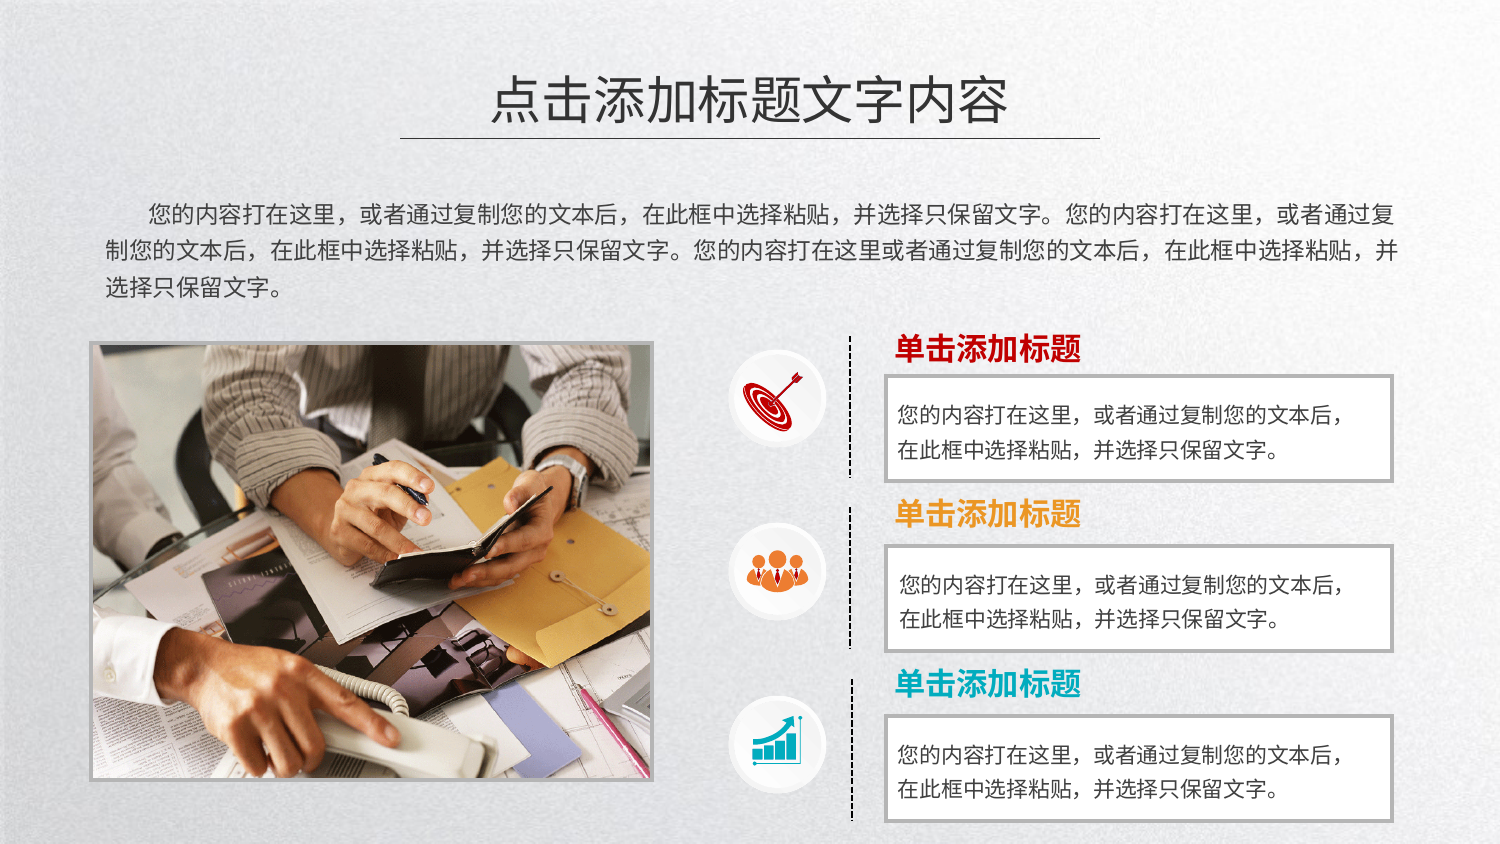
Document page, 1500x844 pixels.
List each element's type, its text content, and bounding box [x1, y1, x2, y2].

text_box 单击添加标题 [885, 490, 1091, 537]
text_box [886, 715, 1393, 821]
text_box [728, 695, 827, 794]
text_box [728, 522, 827, 621]
picture [0, 0, 1500, 844]
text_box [886, 376, 1393, 482]
text_box [90, 342, 653, 781]
text_box 单击添加标题 [885, 660, 1091, 706]
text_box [728, 349, 827, 448]
text_box 点击添加标题文字内容 [472, 60, 1028, 138]
text_box 单击添加标题 [885, 325, 1091, 372]
text_box 您的内容打在这里，或者通过复制您的文本后，在此框中选择粘贴，并选择只保留文字。您的内容打在这里，或者通过复制您的文本后，在此框中选择粘贴，并选择只保留文字。您的内容打在这里或者通过复制您的文本后，在此框中选择粘贴，并选择只保留文字。 [90, 183, 1431, 309]
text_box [886, 545, 1393, 651]
